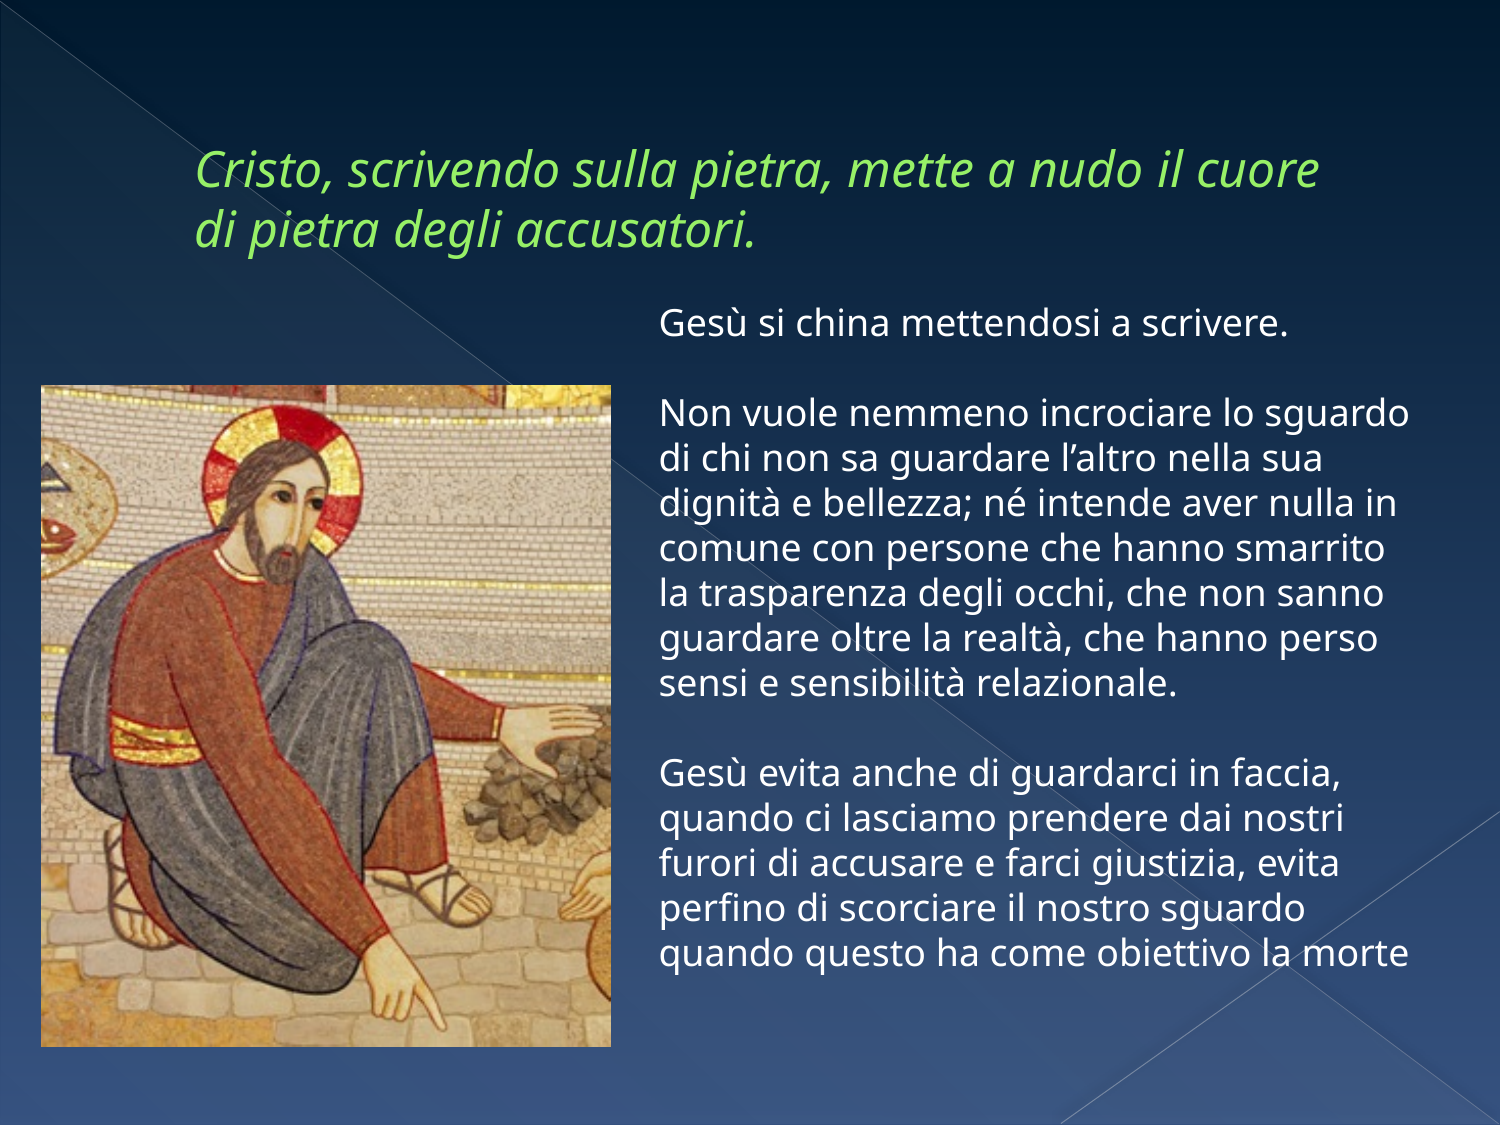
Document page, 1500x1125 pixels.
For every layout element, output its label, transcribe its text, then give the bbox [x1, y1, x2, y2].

text_box Gesù si china mettendosi a scrivere. Non vuole nemmeno incrociare lo sguardo di chi non sa guardare l’altro nella sua dignità e bellezza; né intende aver nulla in comune con persone che hanno smarrito la trasparenza degli occhi, che non sanno guardare oltre la realtà, che hanno perso sensi e sensibilità relazionale. Gesù evita anche di guardarci in faccia, quando ci lasciamo prendere dai nostri furori di accusare e farci giustizia, evita perfino di scorciare il nostro sguardo quando questo ha come obiettivo la morte [643, 291, 1436, 1027]
picture [40, 385, 612, 1048]
title Cristo, scrivendo sulla pietra, mette a nudo il cuore di pietra degli accusatori. [100, 101, 1388, 293]
